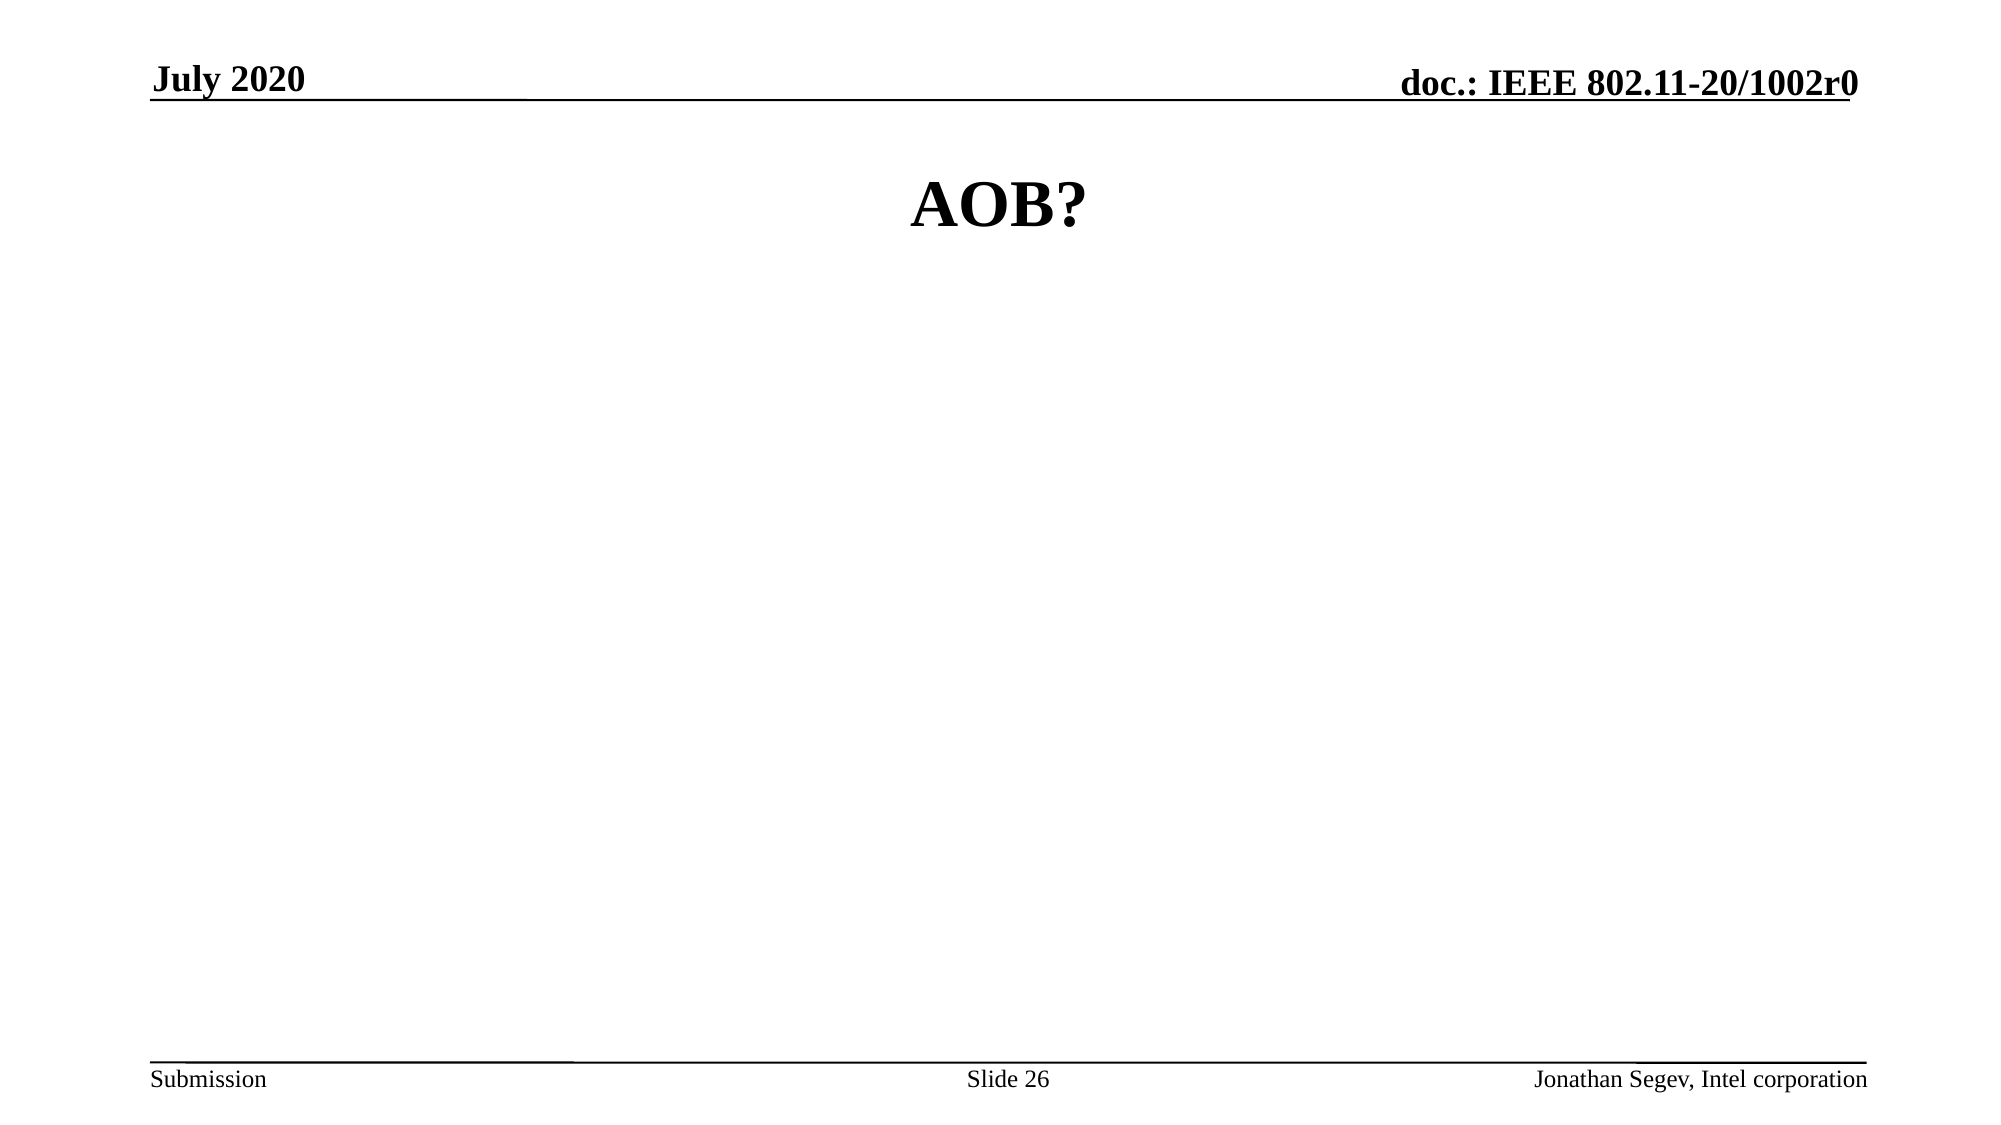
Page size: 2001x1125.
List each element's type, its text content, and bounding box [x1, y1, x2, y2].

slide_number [152, 54, 563, 100]
title AOB? [149, 112, 1850, 288]
slide_number Slide 26 [950, 1061, 1067, 1123]
footer Jonathan Segev, Intel corporation [1171, 1061, 1869, 1093]
